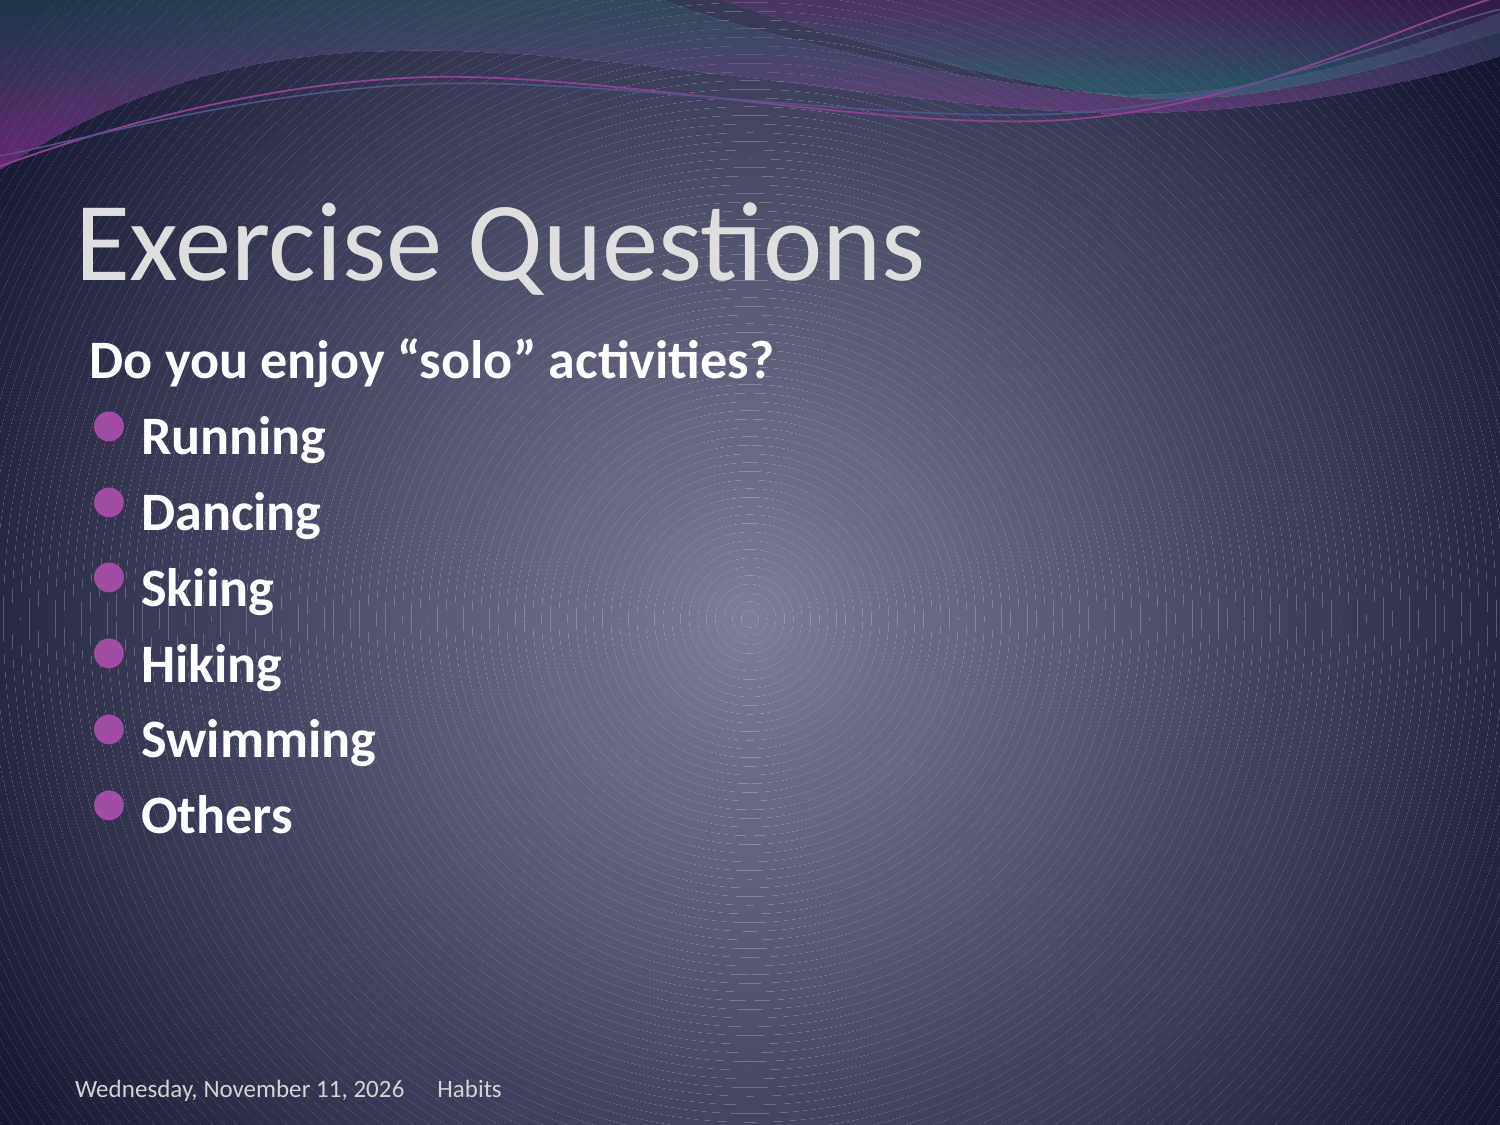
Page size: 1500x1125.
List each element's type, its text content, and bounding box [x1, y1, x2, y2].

footer Habits [437, 1042, 988, 1103]
title Exercise Questions [75, 115, 1425, 303]
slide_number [75, 1042, 425, 1103]
list Do you enjoy “solo” activities? Running Dancing Skiing Hiking Swimming Others [75, 317, 1425, 1038]
